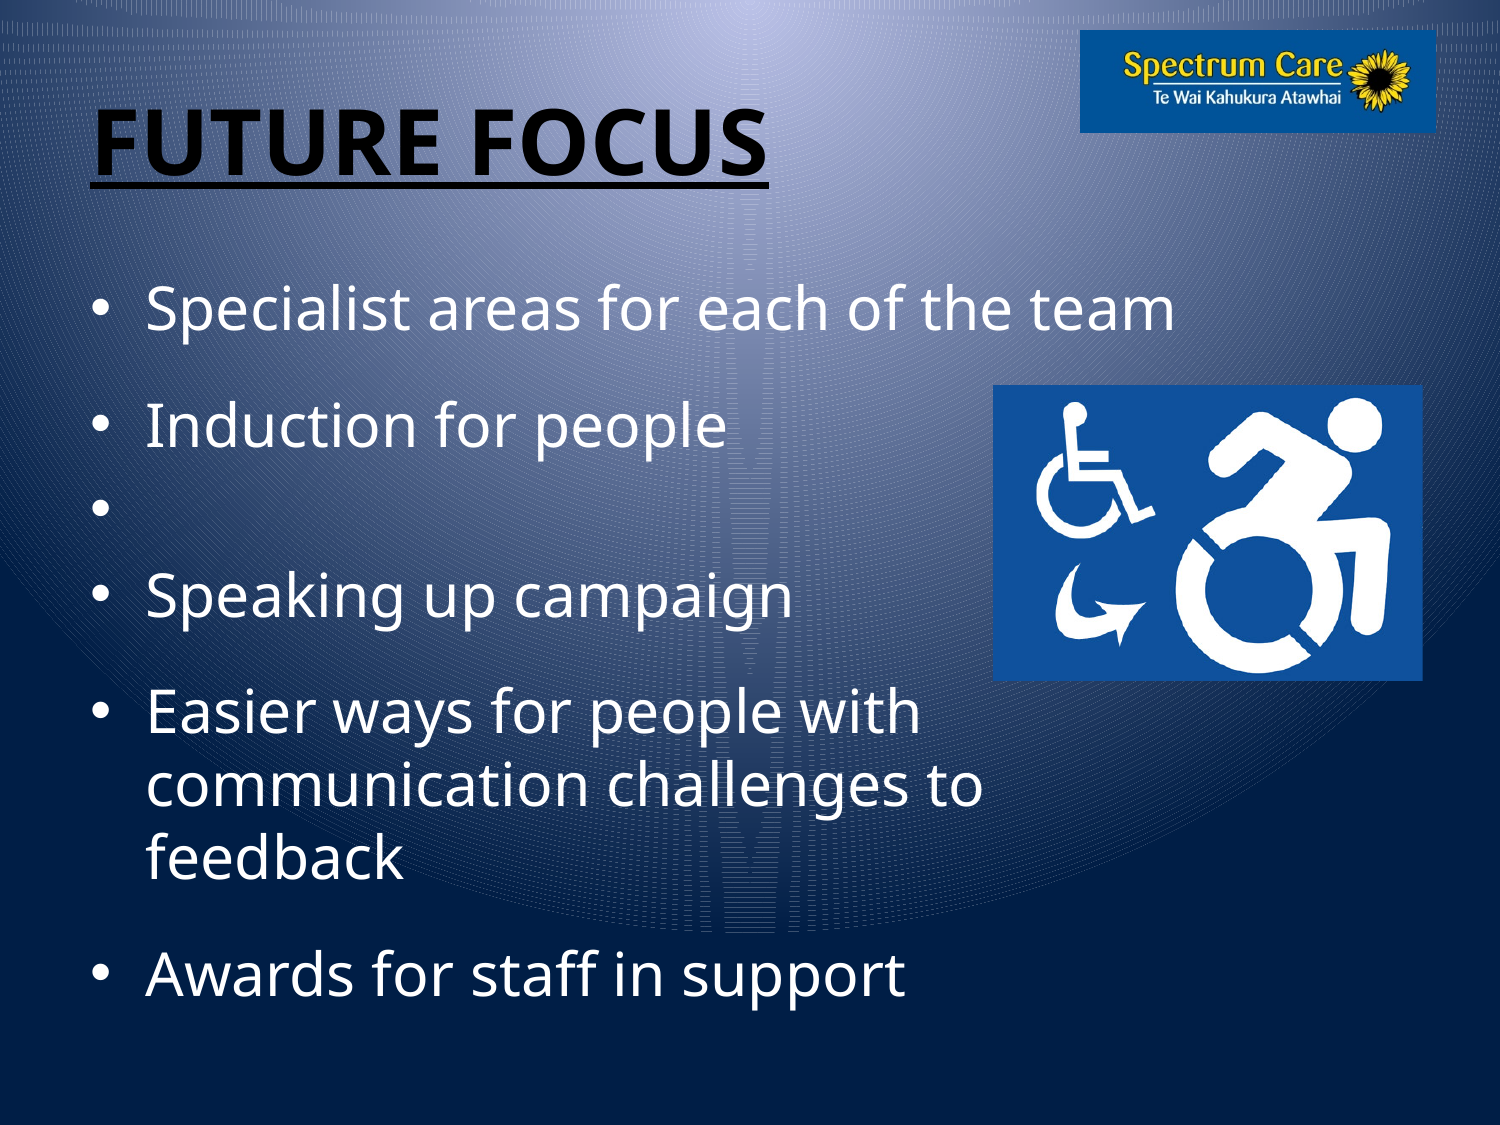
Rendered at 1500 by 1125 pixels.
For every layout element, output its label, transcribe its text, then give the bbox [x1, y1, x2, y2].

list Specialist areas for each of the team Induction for people Speaking up campaign Easier ways for people with communication challenges to feedback Awards for staff in support [75, 262, 1199, 1024]
picture [1080, 30, 1436, 133]
picture [992, 385, 1423, 681]
title FUTURE FOCUS [75, 45, 904, 233]
